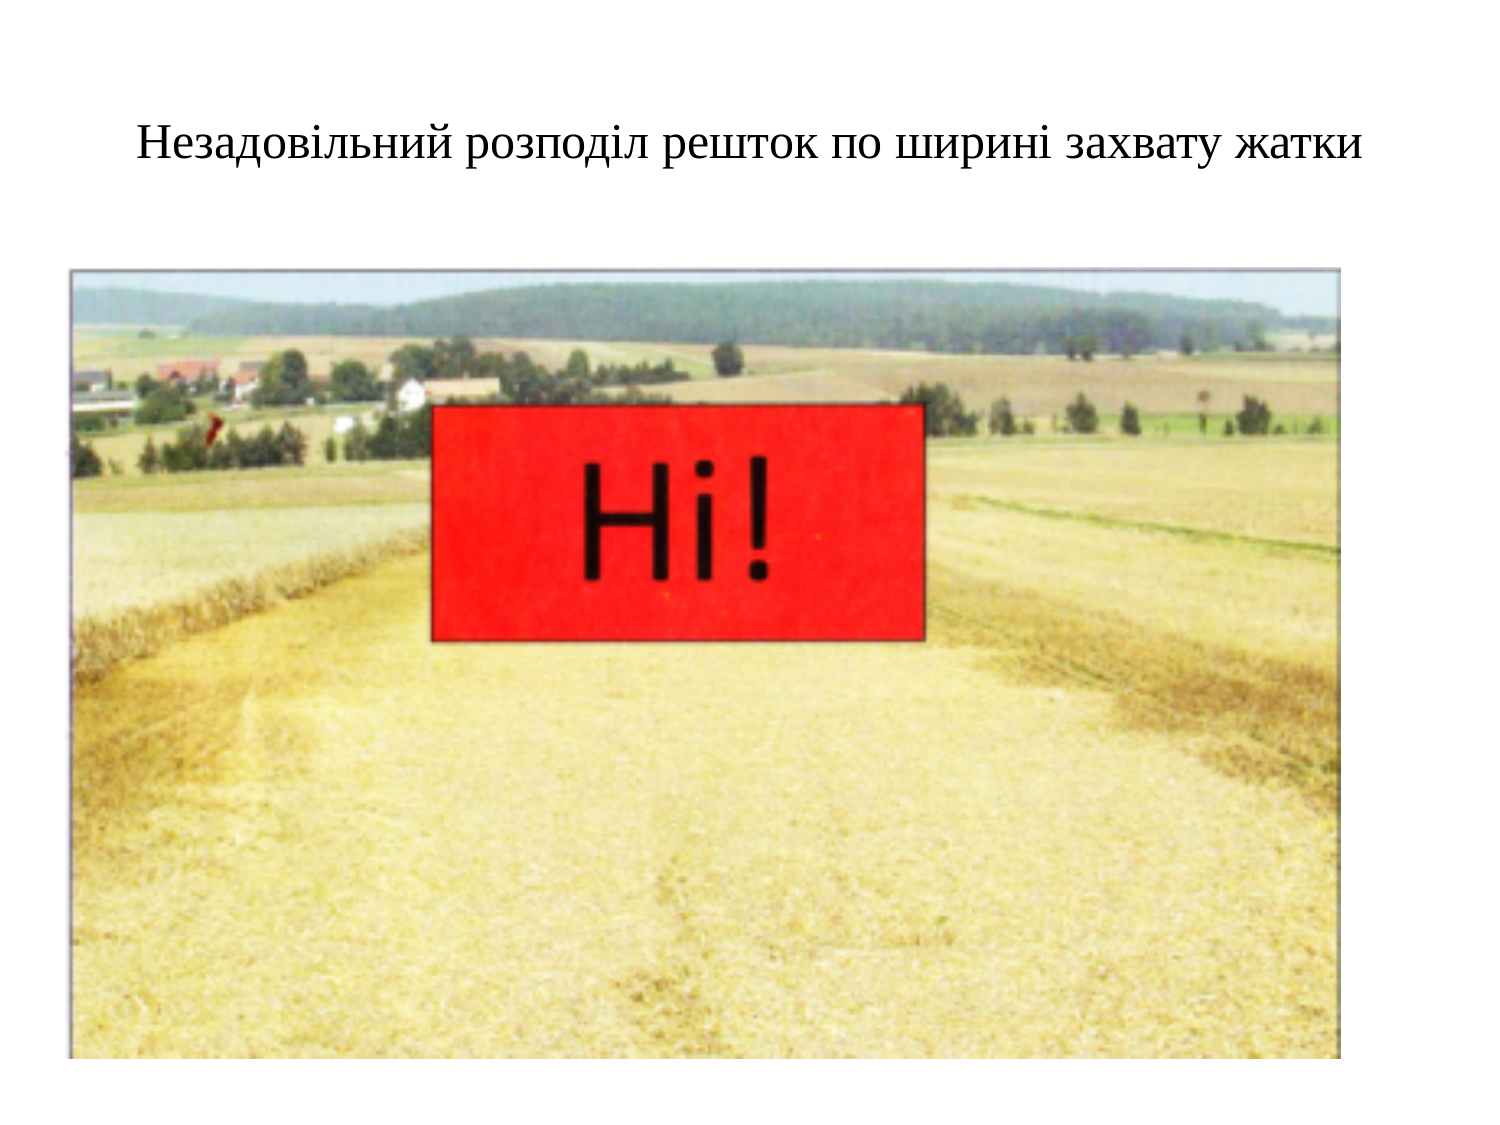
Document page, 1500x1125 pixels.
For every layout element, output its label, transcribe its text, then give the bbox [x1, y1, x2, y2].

title Незадовільний розподіл решток по ширині захвату жатки [74, 44, 1426, 233]
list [64, 266, 1341, 1059]
